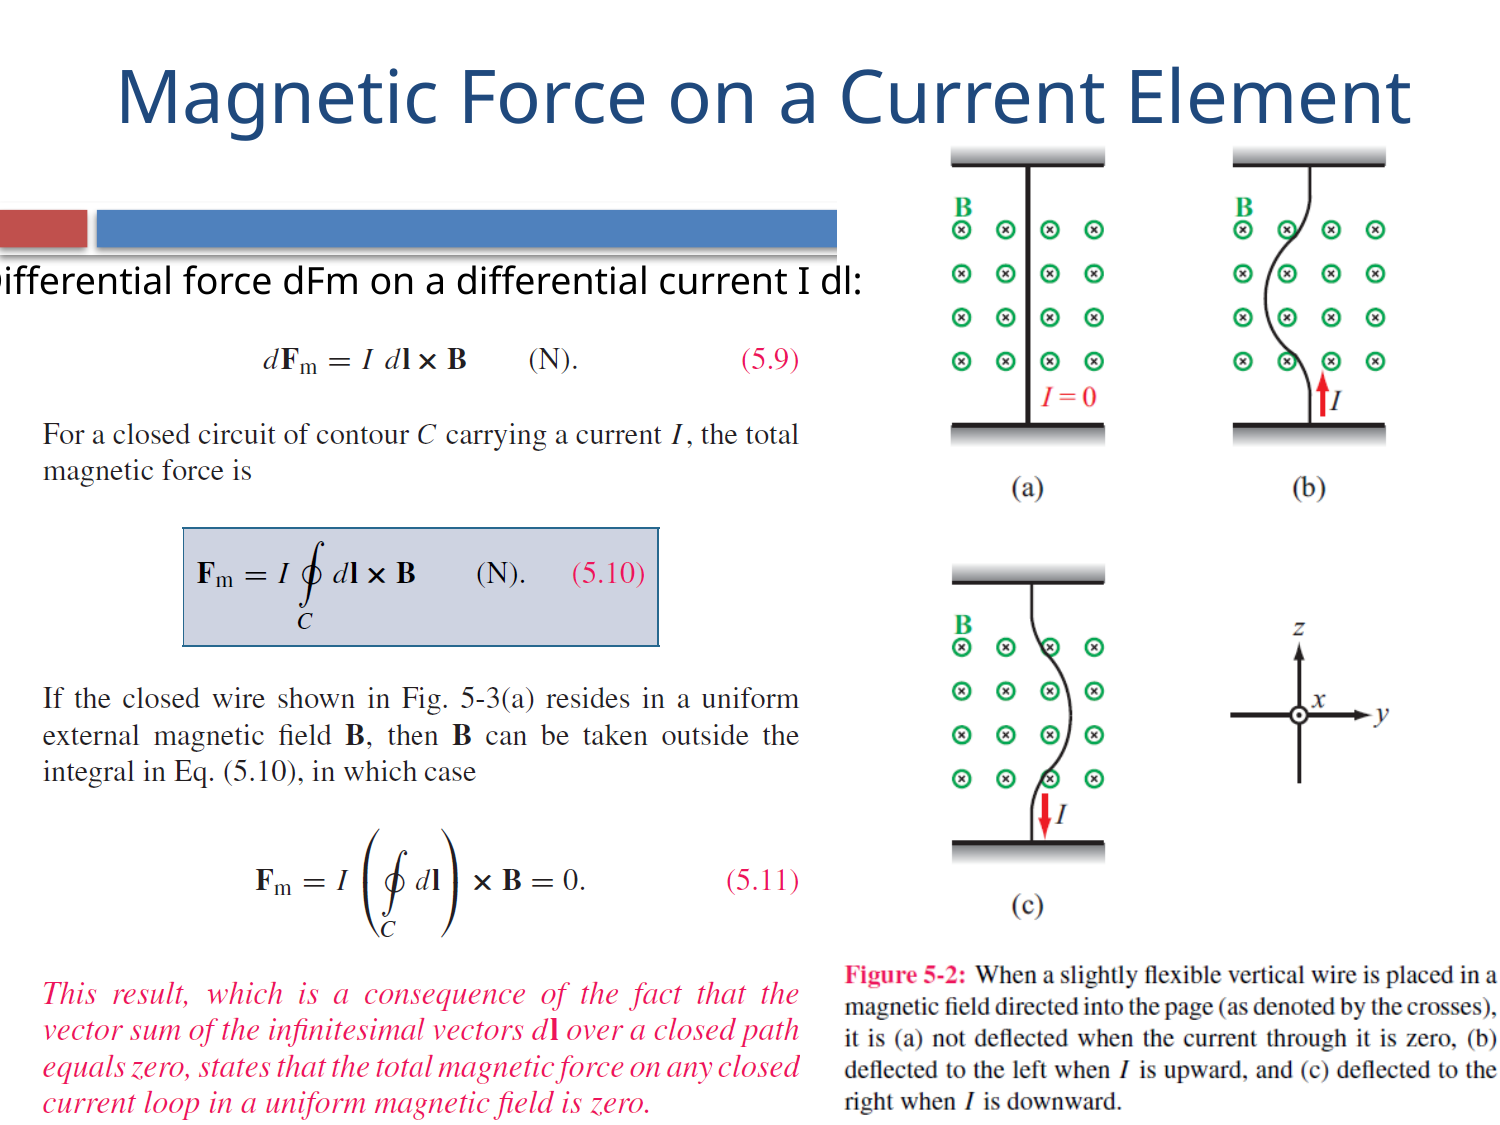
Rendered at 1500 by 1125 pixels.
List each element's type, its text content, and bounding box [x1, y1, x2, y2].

picture [37, 337, 801, 1125]
text_box Differential force dFm on a differential current I dl: [0, 249, 832, 310]
picture [837, 137, 1500, 1125]
text_box Magnetic Force on a Current Element [100, 12, 1438, 175]
